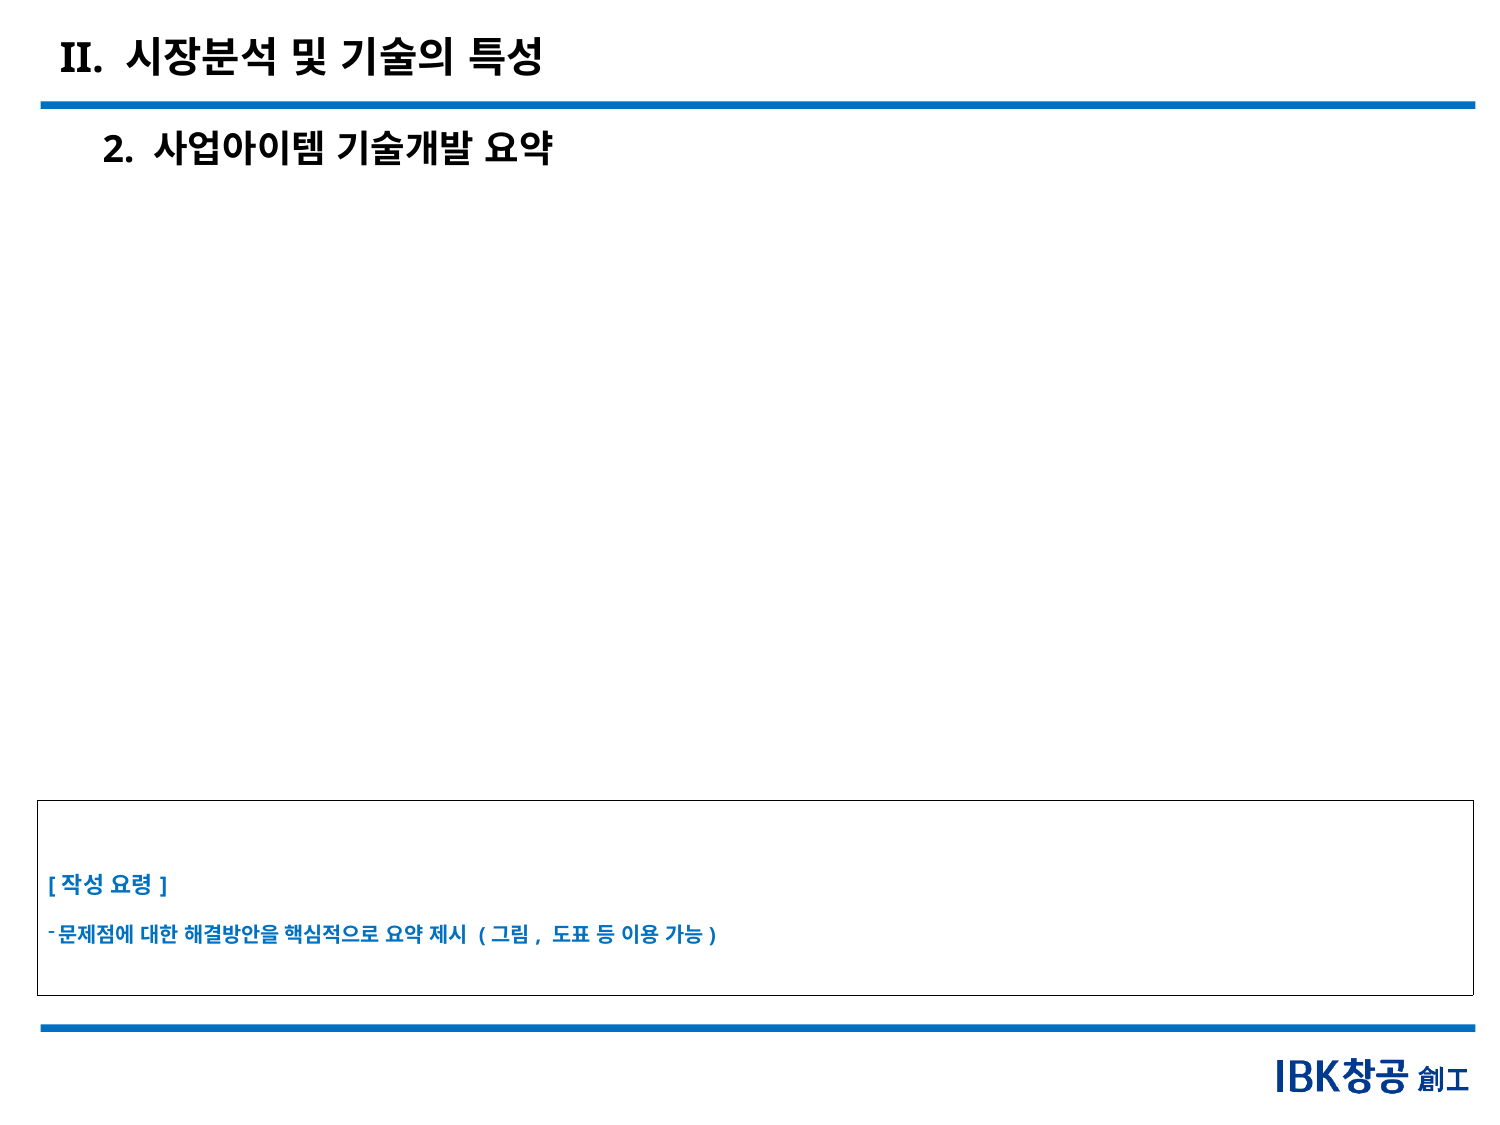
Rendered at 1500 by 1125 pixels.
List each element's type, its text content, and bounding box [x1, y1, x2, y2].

picture [1267, 1048, 1476, 1104]
text_box [40, 1023, 1477, 1033]
text_box [40, 100, 1477, 110]
table_header [작성 요령] 문제점에 대한 해결방안을 핵심적으로 요약 제시 (그림, 도표 등 이용 가능) [38, 801, 1473, 995]
text_box 2. 사업아이템 기술개발 요약 [87, 117, 1316, 177]
text_box II. 시장분석 및 기술의 특성 [45, 23, 572, 89]
